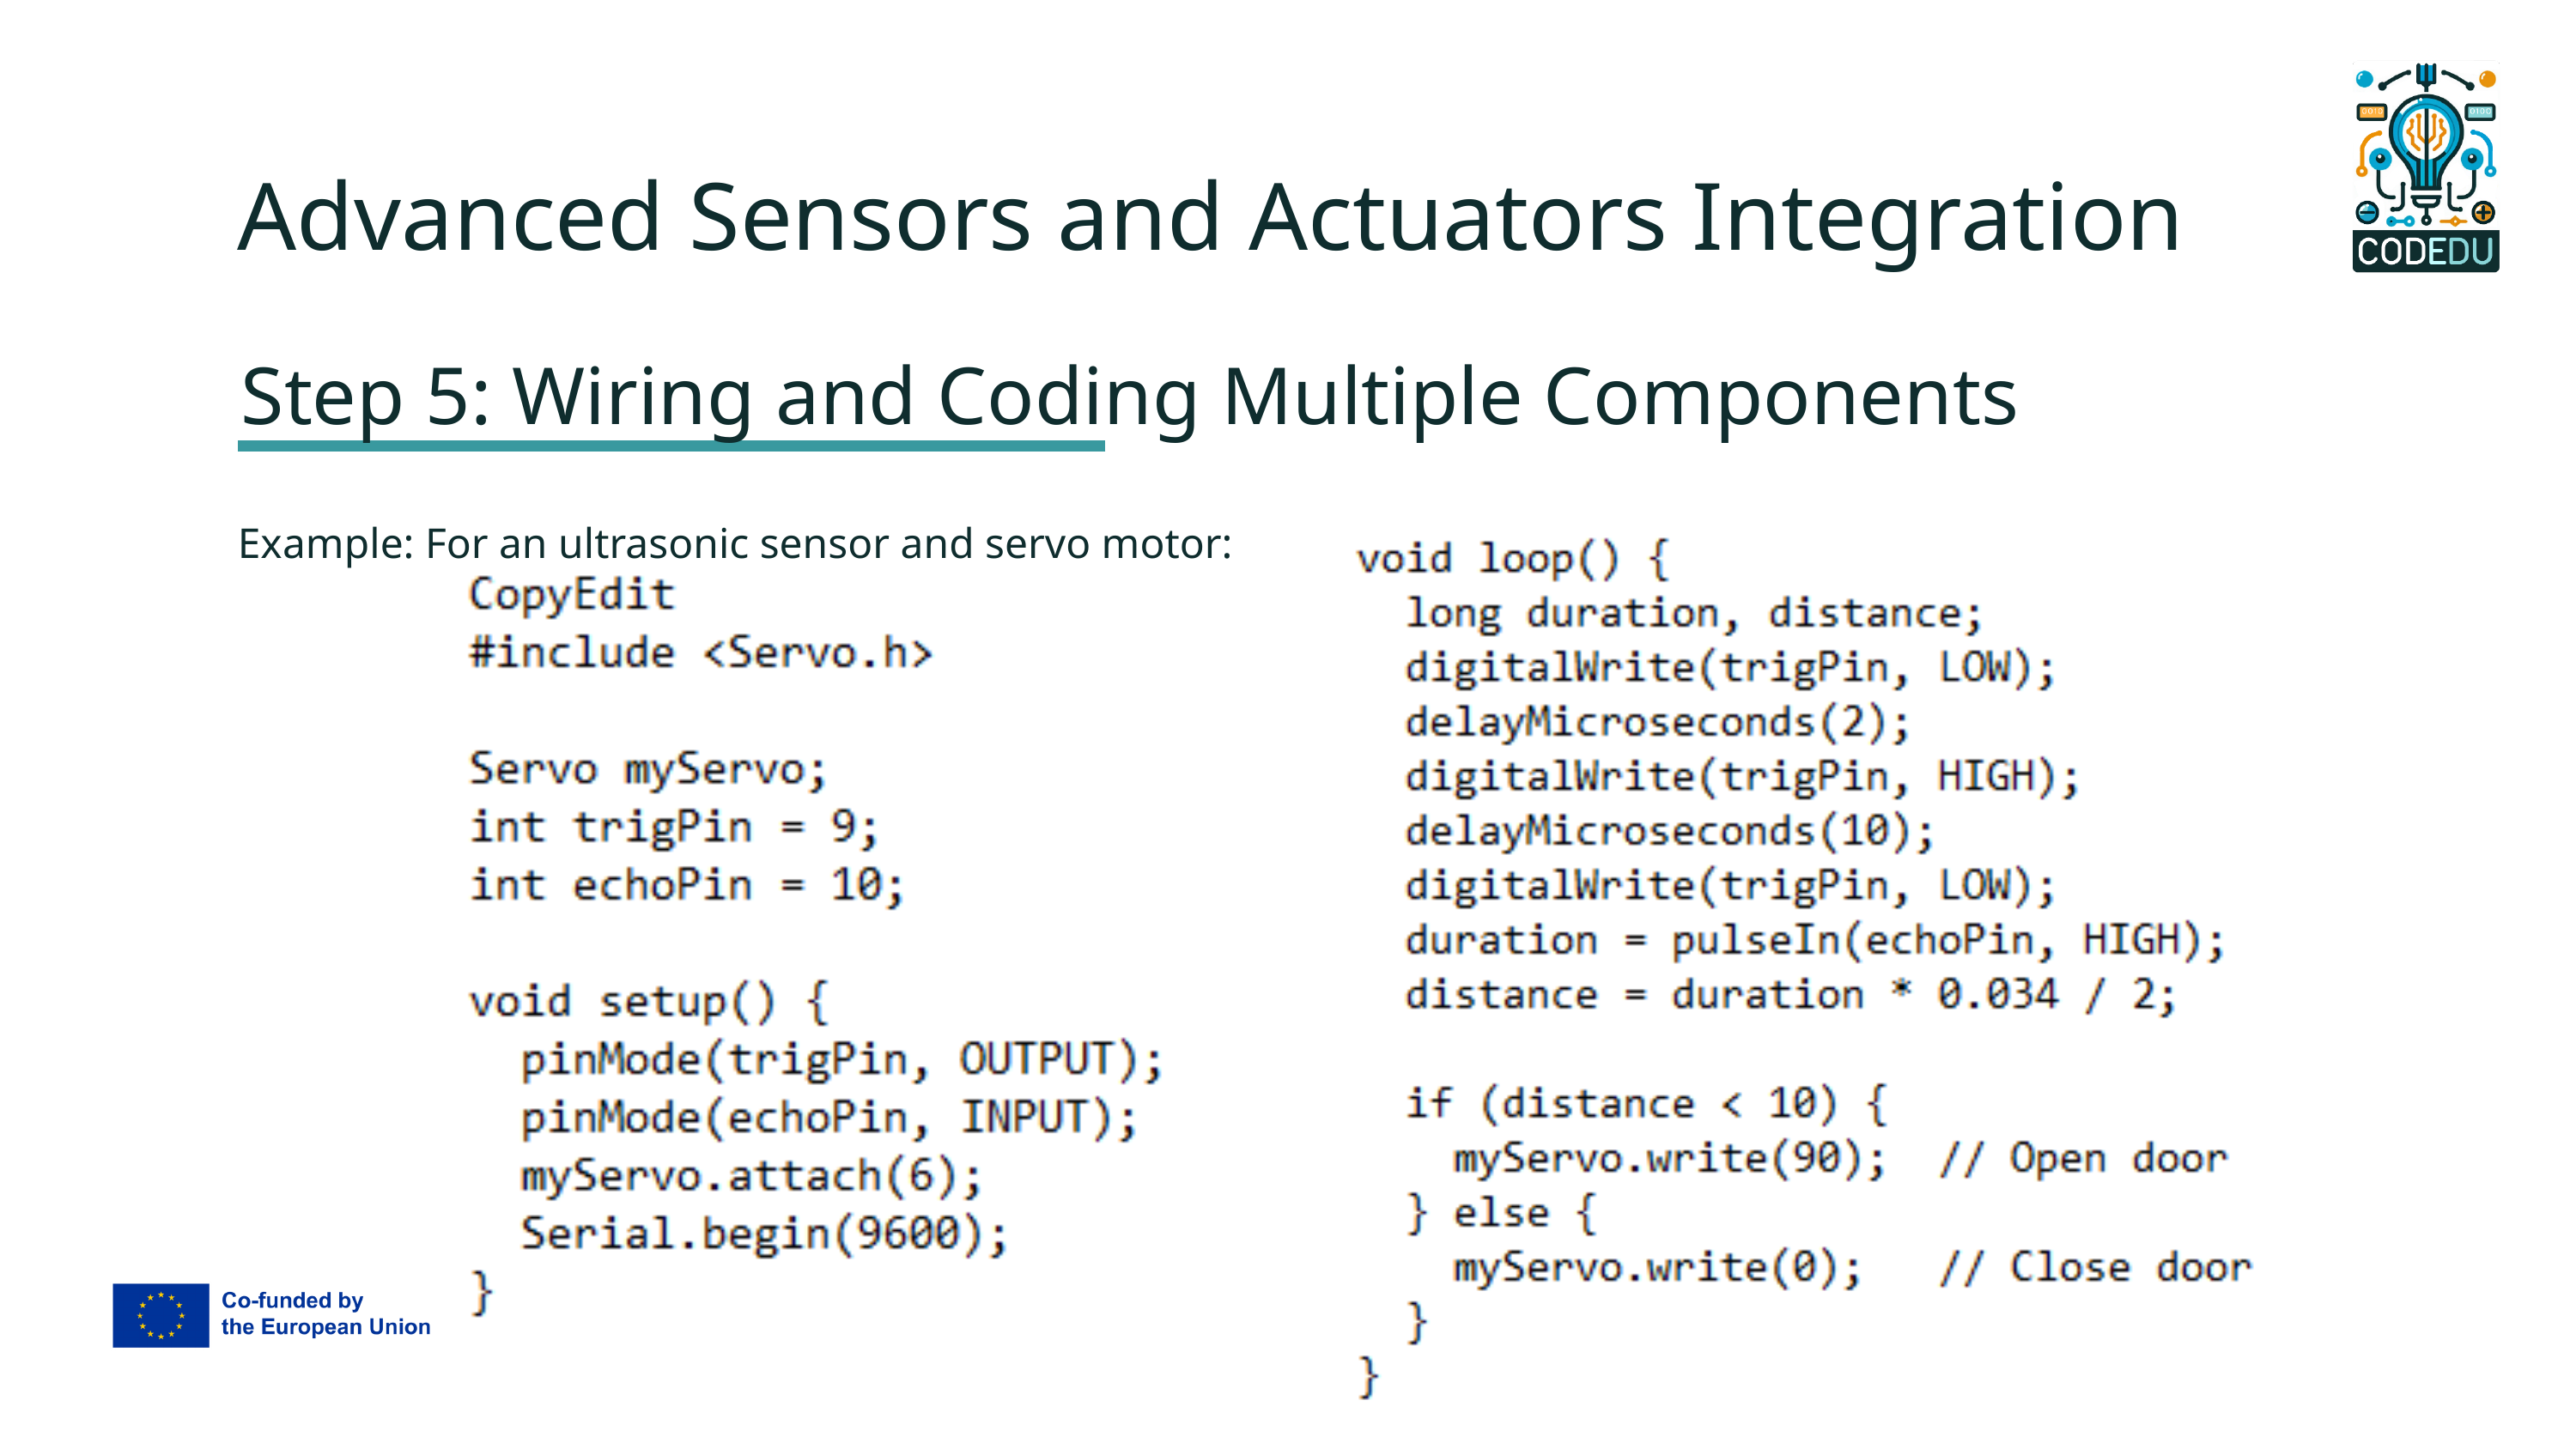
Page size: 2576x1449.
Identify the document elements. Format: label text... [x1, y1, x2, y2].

text_box Example: For an ultrasonic sensor and servo motor: [237, 494, 2382, 567]
picture [2221, 0, 2576, 395]
text_box Advanced Sensors and Actuators Integration [237, 146, 2217, 270]
picture [464, 565, 1259, 1353]
text_box [107, 1278, 443, 1353]
text_box Step 5: Wiring and Coding Multiple Components [240, 301, 2396, 440]
picture [1351, 506, 2318, 1412]
